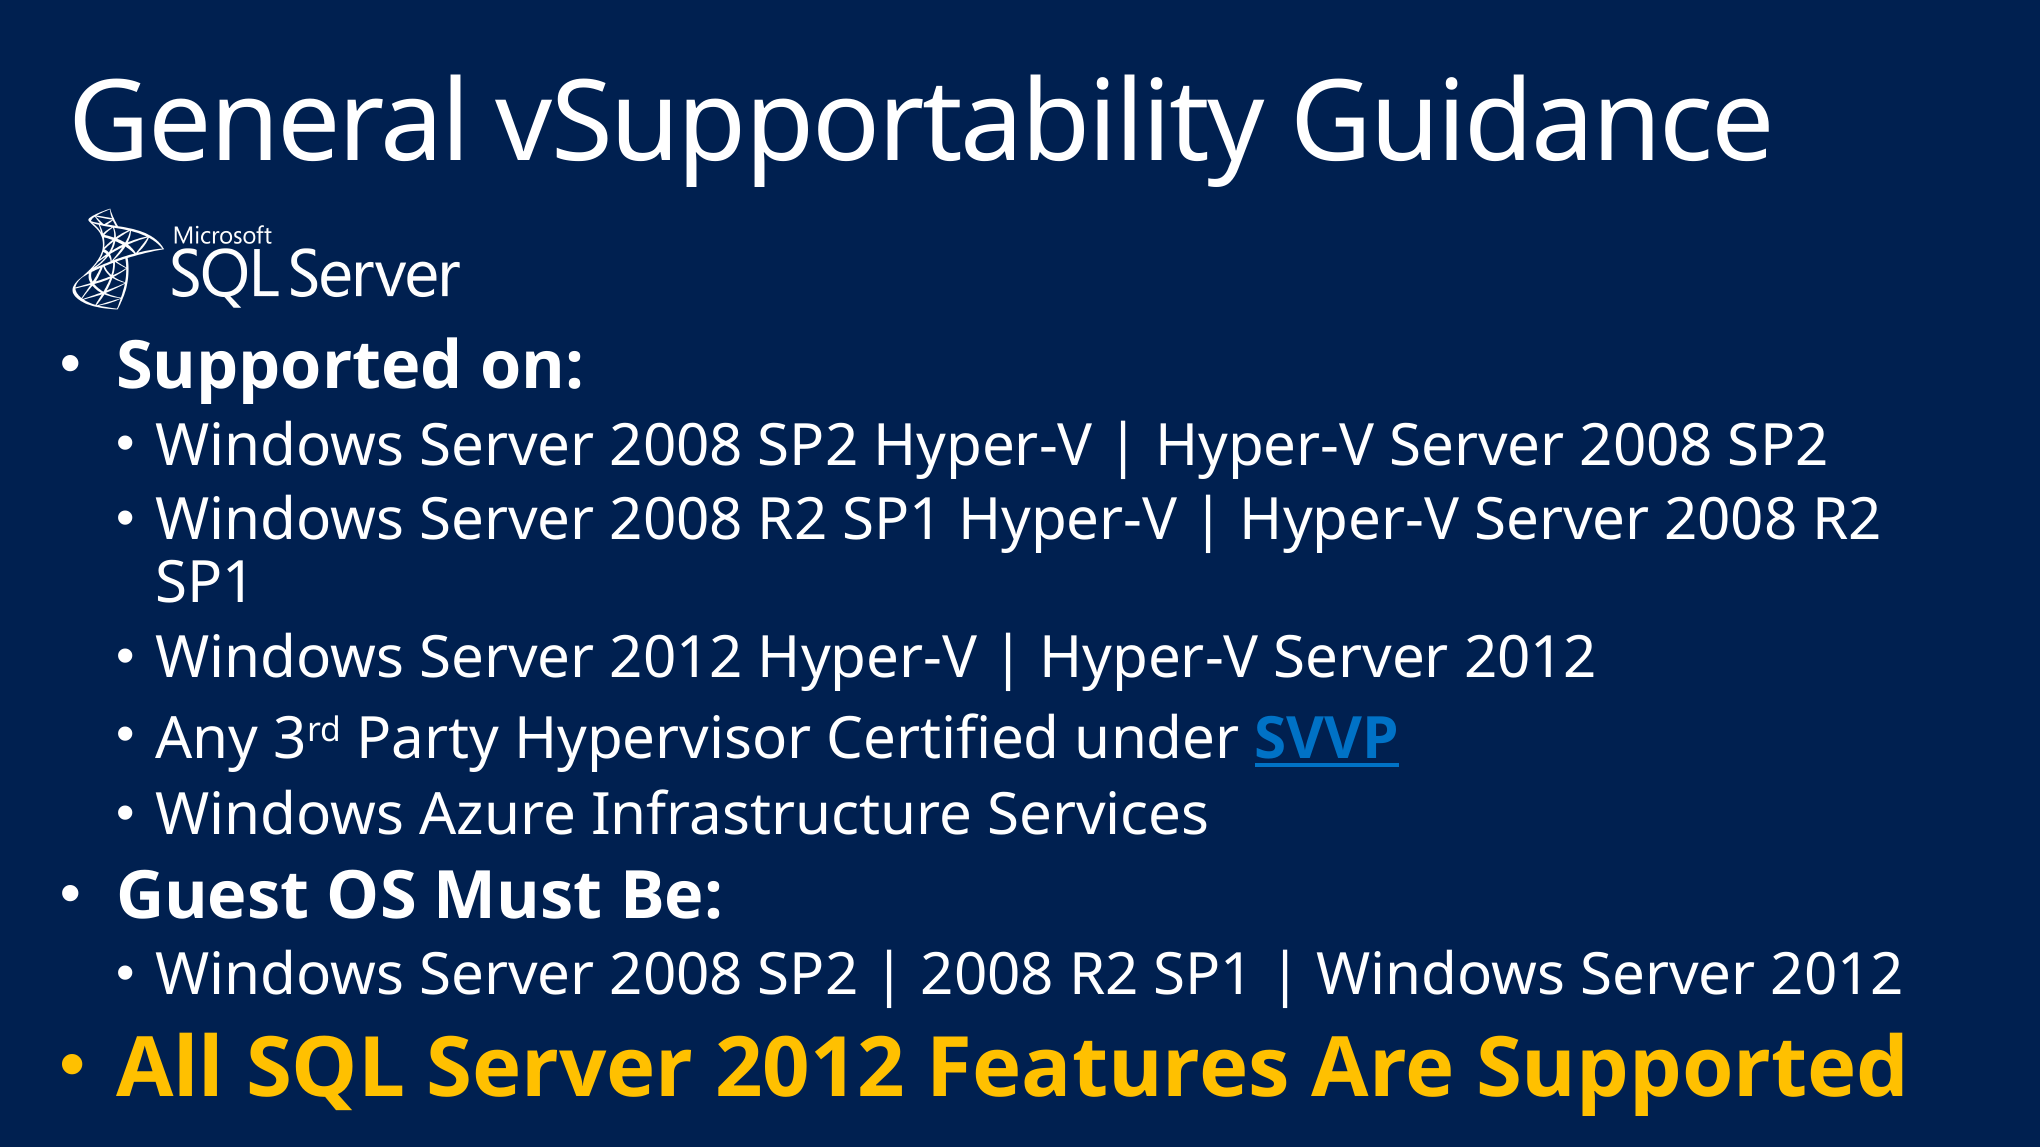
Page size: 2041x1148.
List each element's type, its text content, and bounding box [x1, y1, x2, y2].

title General vSupportability Guidance [45, 48, 1996, 199]
picture [69, 205, 472, 318]
text_box Supported on: Windows Server 2008 SP2 Hyper-V | Hyper-V Server 2008 SP2 Windows Server 2008 R2 SP1 Hyper-V | Hyper-V Server 2008 R2 SP1 Windows Server 2012 Hyper-V | Hyper-V Server 2012 Any 3rd Party Hypervisor Certified under SVVP Windows Azure Infrastructure Services Guest OS Must Be: Windows Server 2008 SP2 | 2008 R2 SP1 | Windows Server 2012 All SQL Server 2012 Features Are Supported [45, 323, 1995, 1071]
